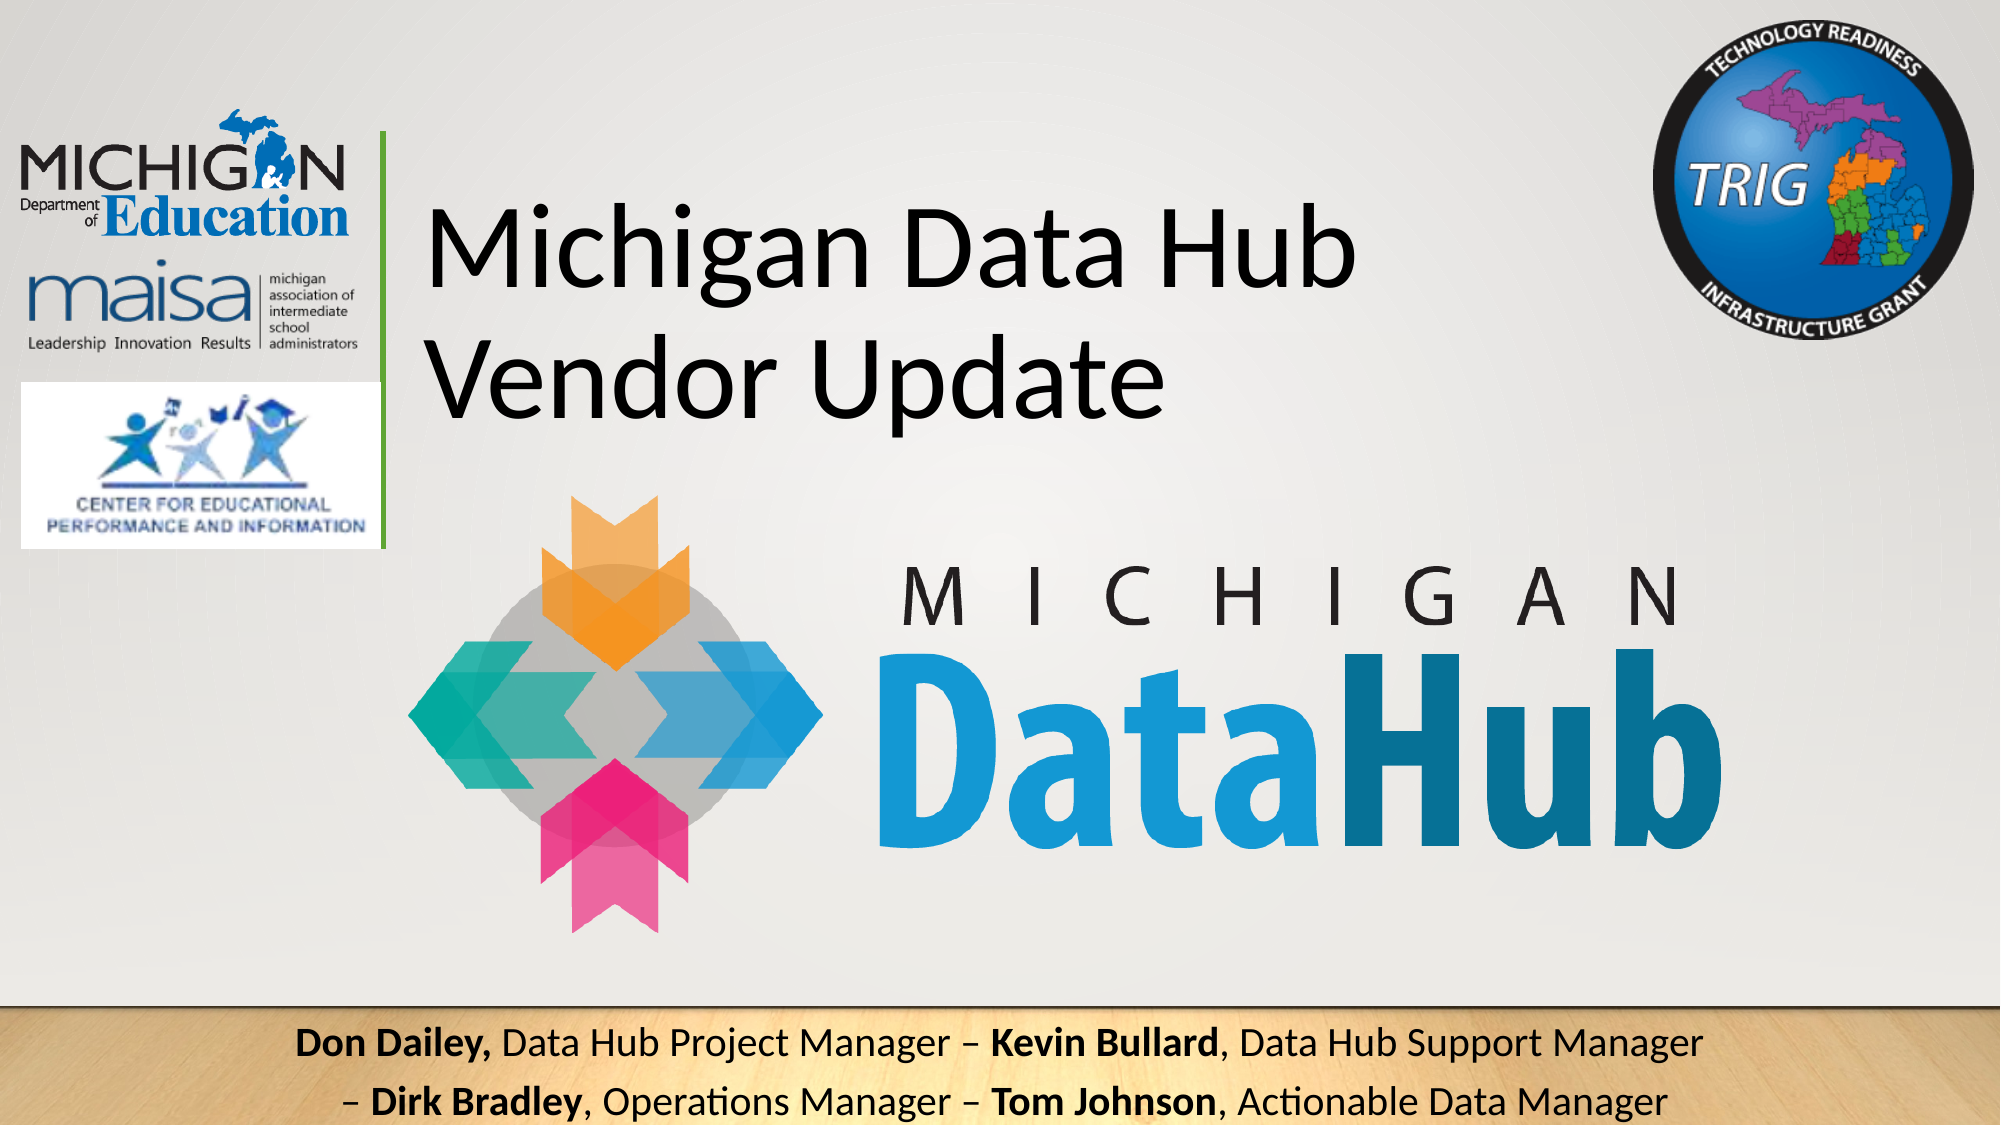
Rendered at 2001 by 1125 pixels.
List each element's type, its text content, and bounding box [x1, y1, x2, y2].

text_box Don Dailey, Data Hub Project Manager – Kevin Bullard, Data Hub Support Manager – Dirk Bradley, Operations Manager – Tom Johnson, Actionable Data Manager [0, 1007, 2000, 1125]
picture [21, 109, 381, 549]
title Michigan Data Hub Vendor Update [408, 172, 1814, 590]
picture [408, 495, 1738, 933]
picture [1653, 19, 1974, 341]
